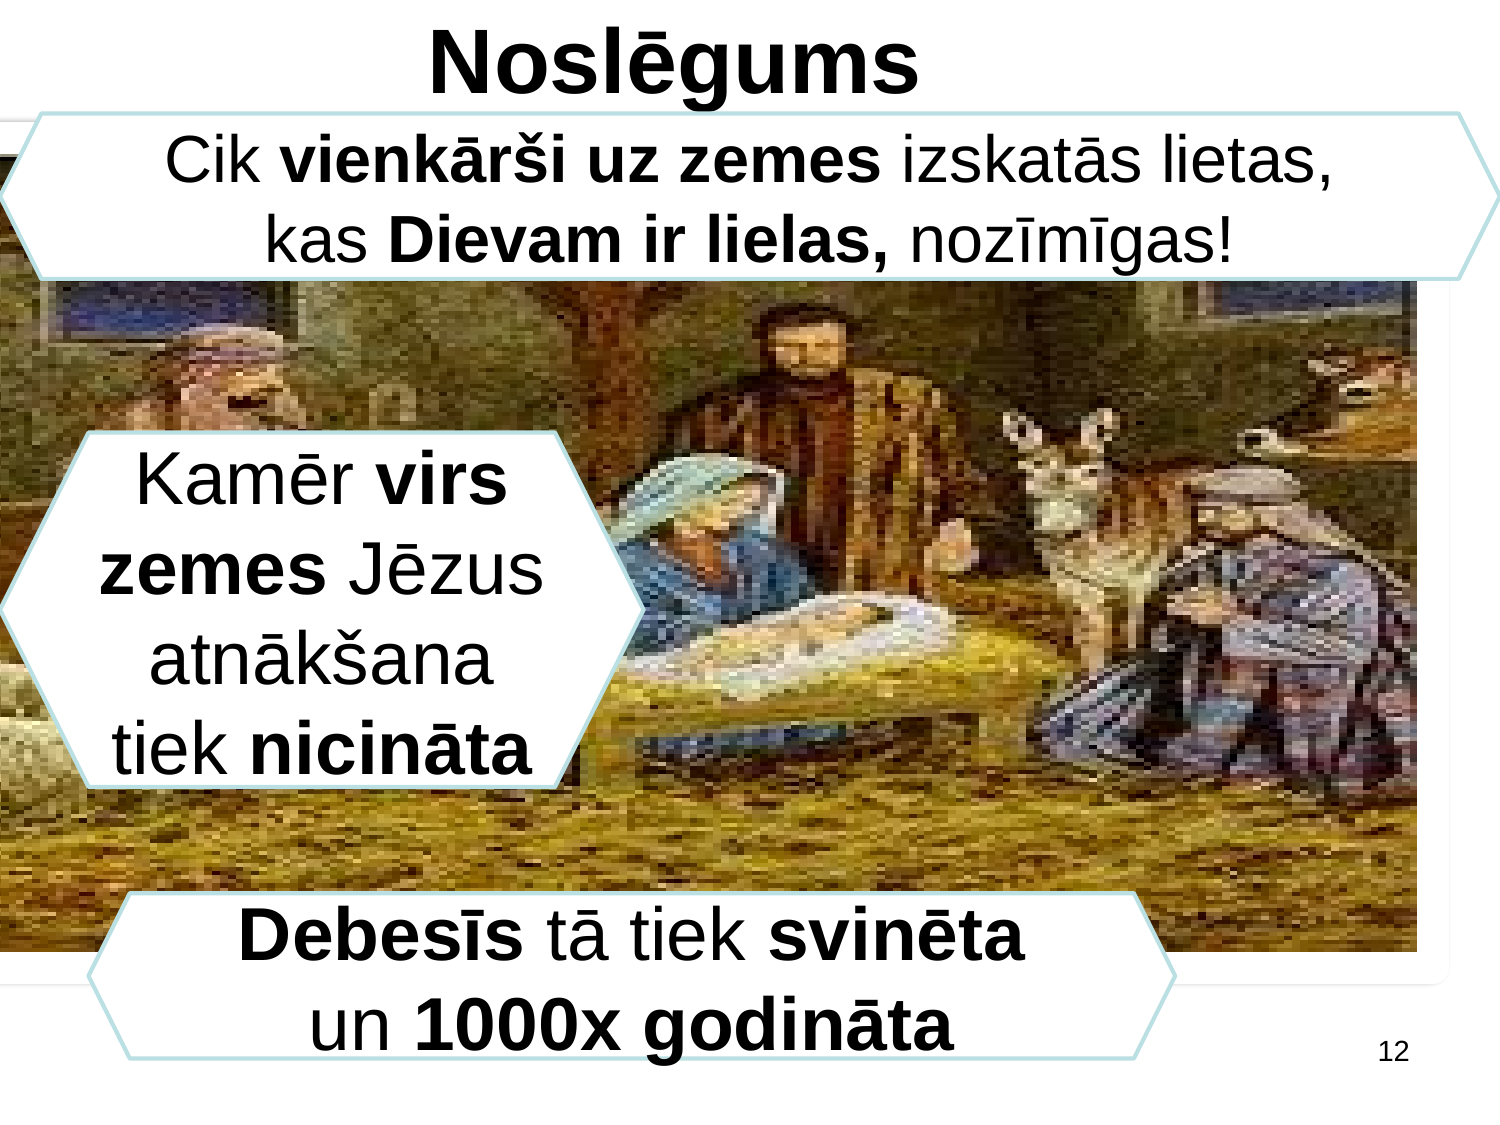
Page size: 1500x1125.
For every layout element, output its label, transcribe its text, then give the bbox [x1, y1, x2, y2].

text_box Cik vienkārši uz zemes izskatās lietas, kas Dievam ir lielas, nozīmīgas! [20, 111, 1500, 281]
title Noslēgums [0, 0, 1351, 114]
slide_number 12 [1074, 1024, 1426, 1103]
picture [0, 153, 1418, 953]
text_box Debesīs tā tiek svinēta un 1000x godināta [86, 961, 1178, 1061]
